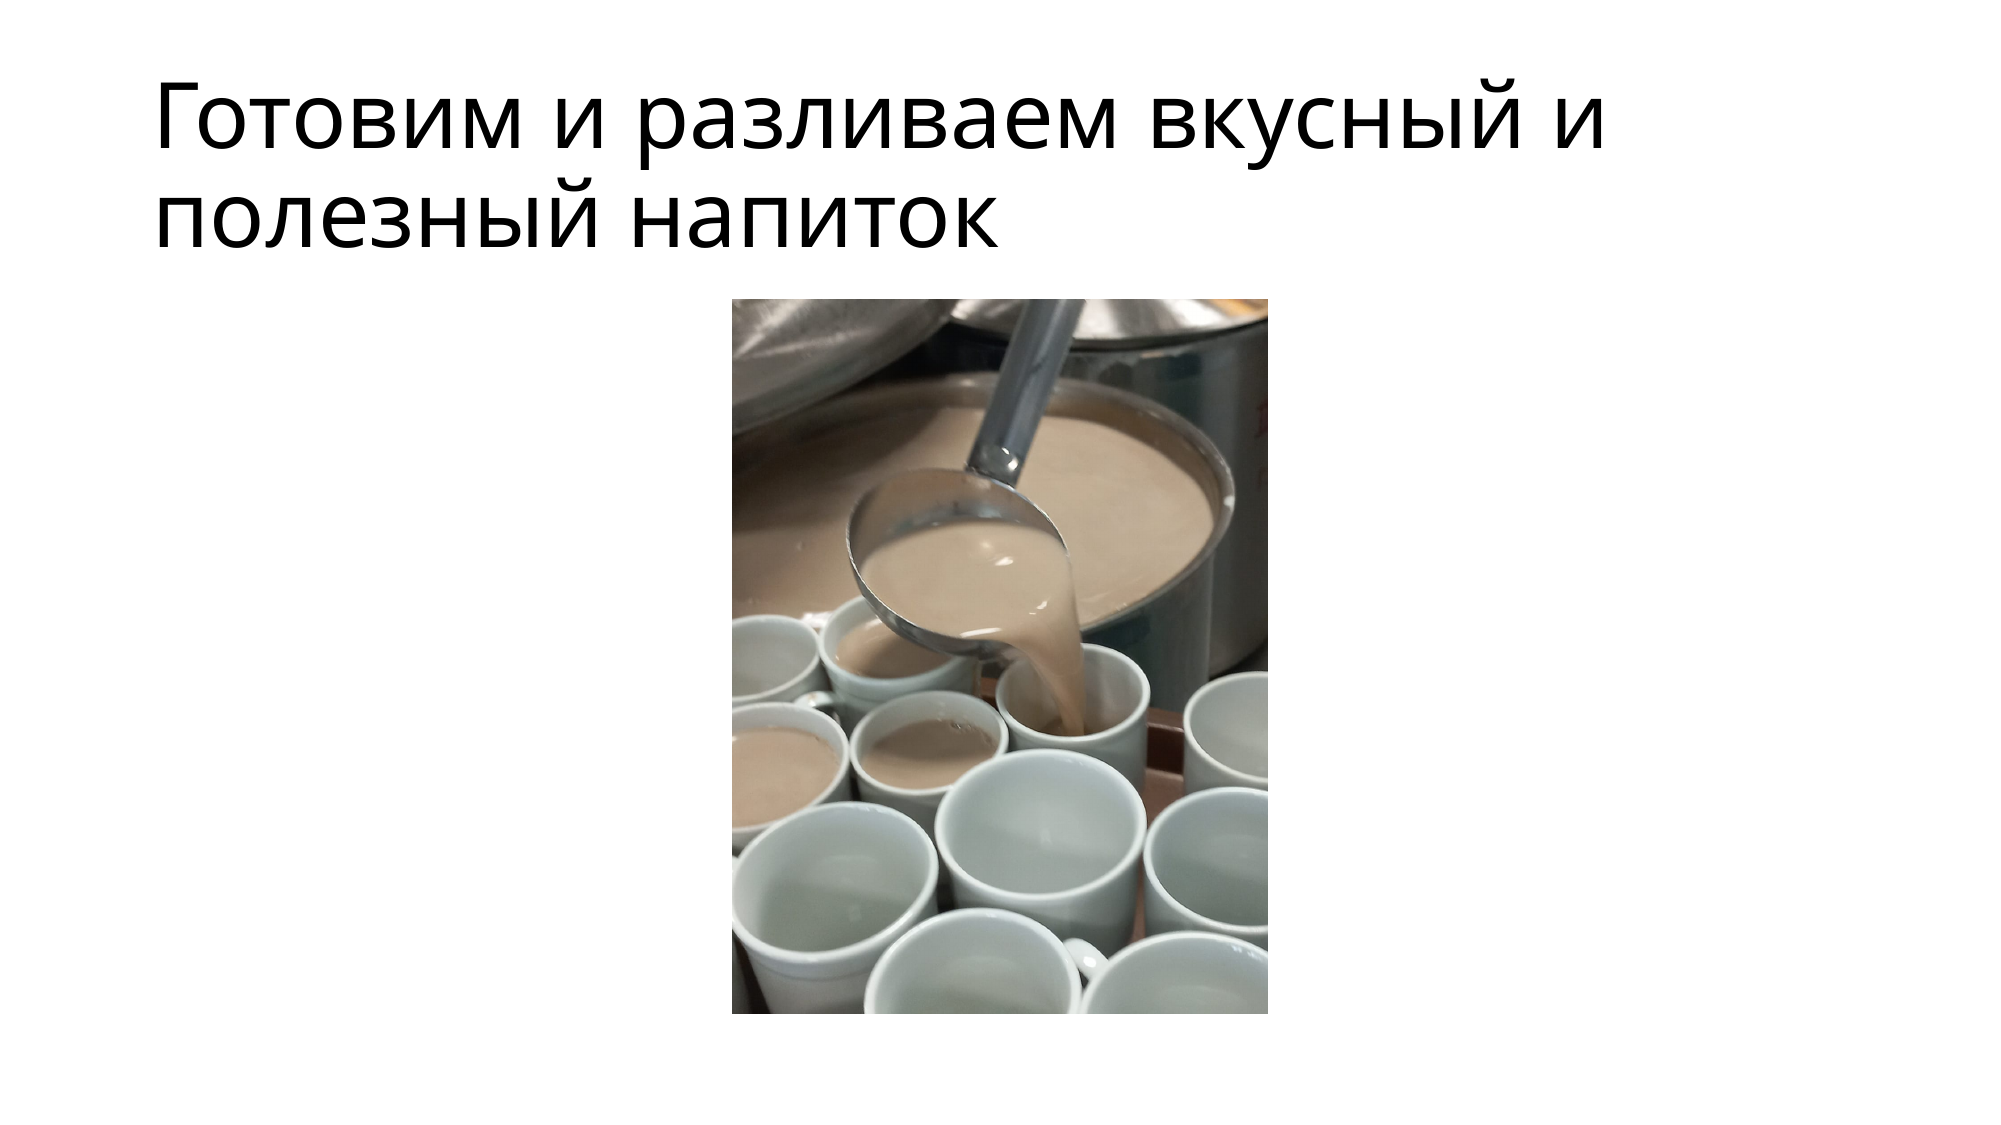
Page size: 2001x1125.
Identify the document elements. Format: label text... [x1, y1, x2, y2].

title Готовим и разливаем вкусный и полезный напиток [137, 59, 1863, 278]
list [732, 299, 1268, 1014]
